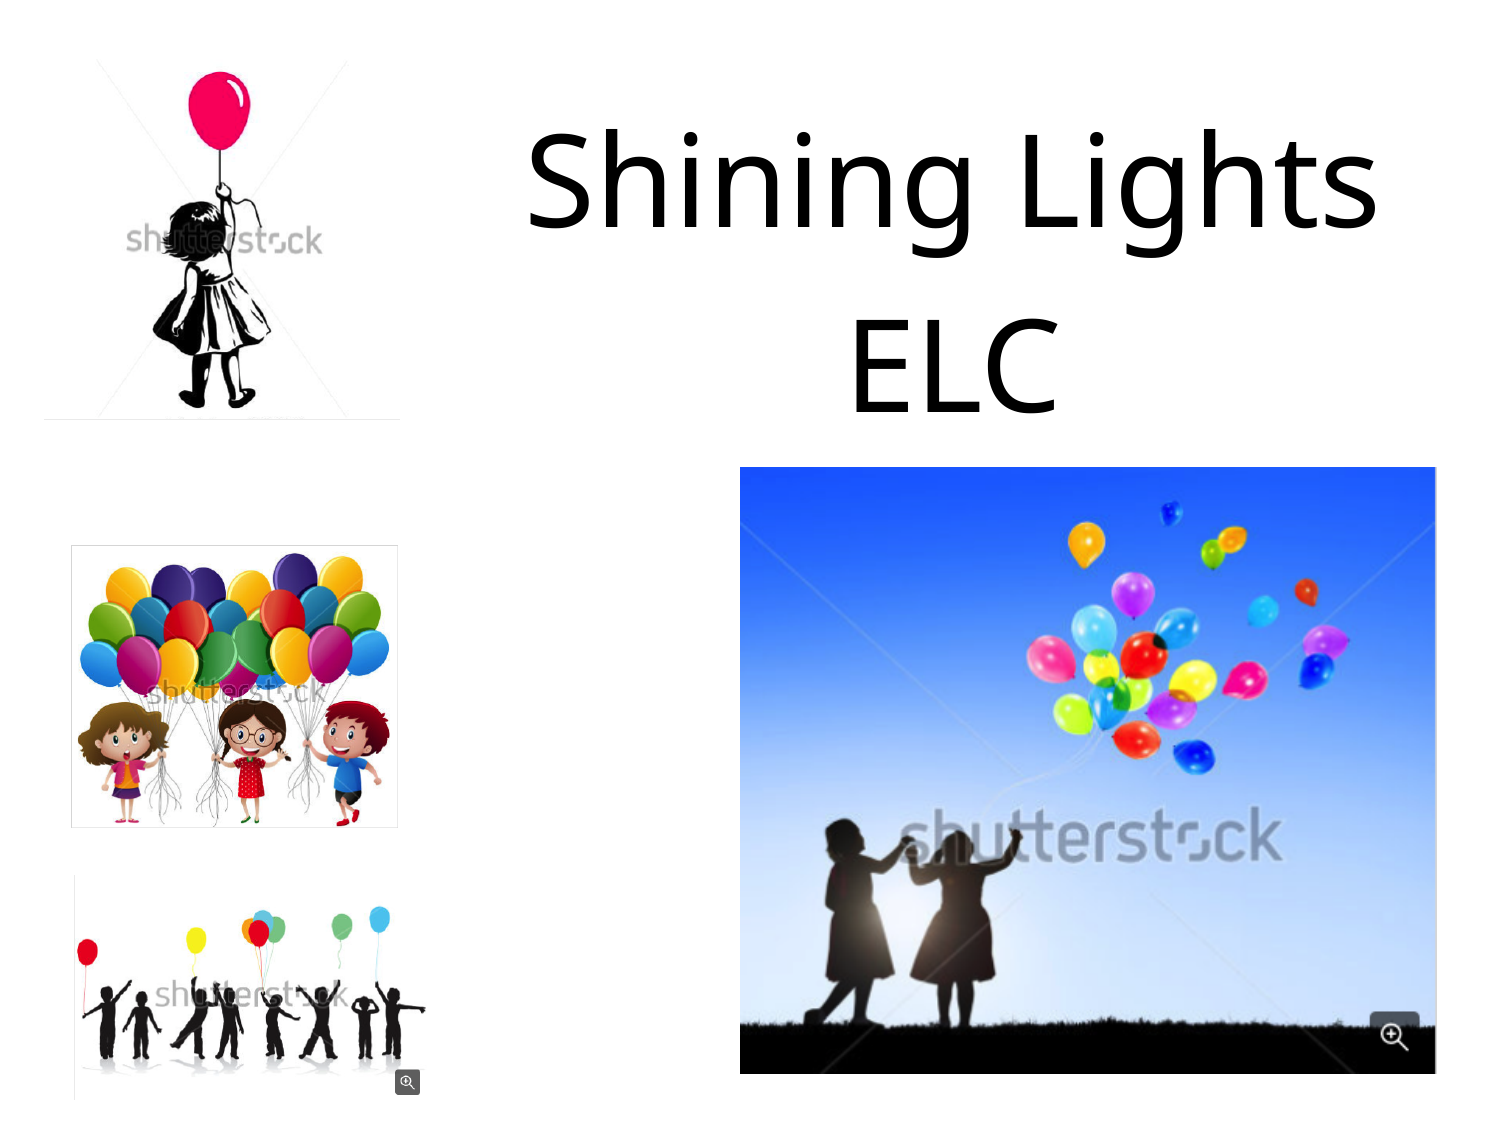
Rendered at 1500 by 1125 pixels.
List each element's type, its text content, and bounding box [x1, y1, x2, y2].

picture [43, 59, 401, 420]
picture [739, 466, 1438, 1074]
picture [71, 875, 427, 1101]
text_box Shining Lights ELC [469, 59, 1437, 468]
picture [71, 543, 401, 829]
